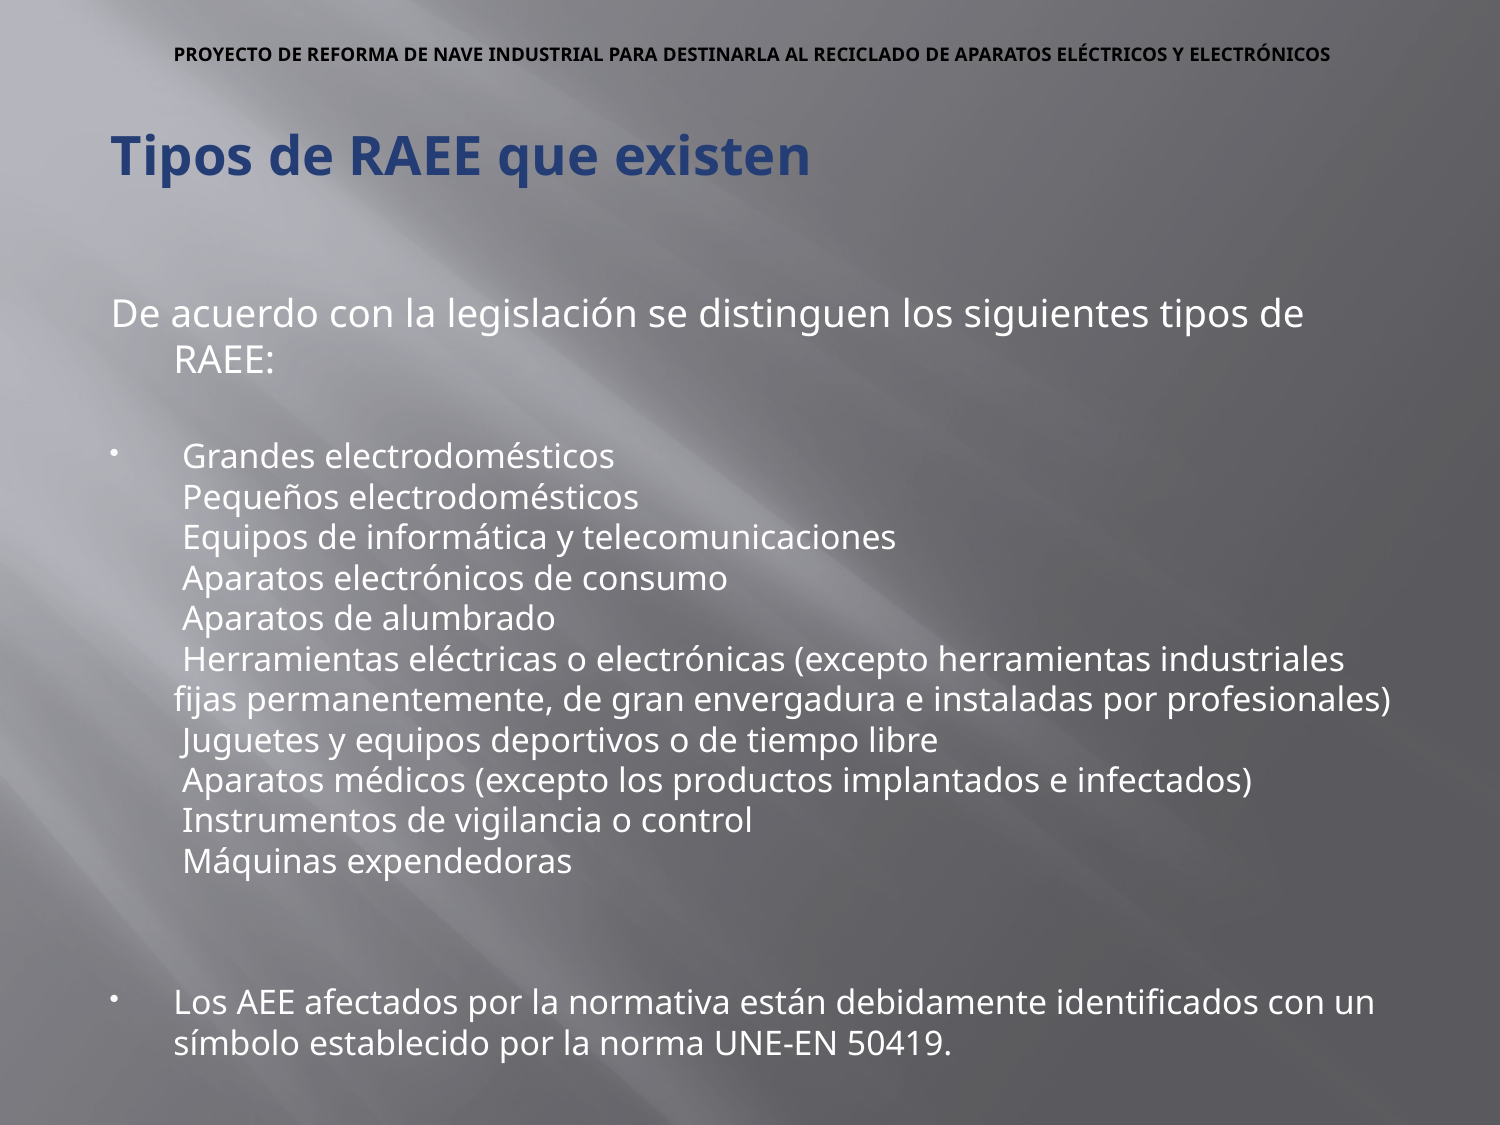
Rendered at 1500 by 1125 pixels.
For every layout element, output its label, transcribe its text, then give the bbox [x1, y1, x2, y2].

title PROYECTO DE REFORMA DE NAVE INDUSTRIAL PARA DESTINARLA AL RECICLADO DE APARATOS ELÉCTRICOS Y ELECTRÓNICOS [76, 30, 1427, 76]
list Tipos de RAEE que existen De acuerdo con la legislación se distinguen los siguientes tipos de RAEE: Grandes electrodomésticos Pequeños electrodomésticos Equipos de informática y telecomunicaciones Aparatos electrónicos de consumo Aparatos de alumbrado Herramientas eléctricas o electrónicas (excepto herramientas industriales fijas permanentemente, de gran envergadura e instaladas por profesionales) Juguetes y equipos deportivos o de tiempo libre Aparatos médicos (excepto los productos implantados e infectados) Instrumentos de vigilancia o control Máquinas expendedoras Los AEE afectados por la normativa están debidamente identificados con un símbolo establecido por la norma UNE-EN 50419. [75, 113, 1425, 1071]
